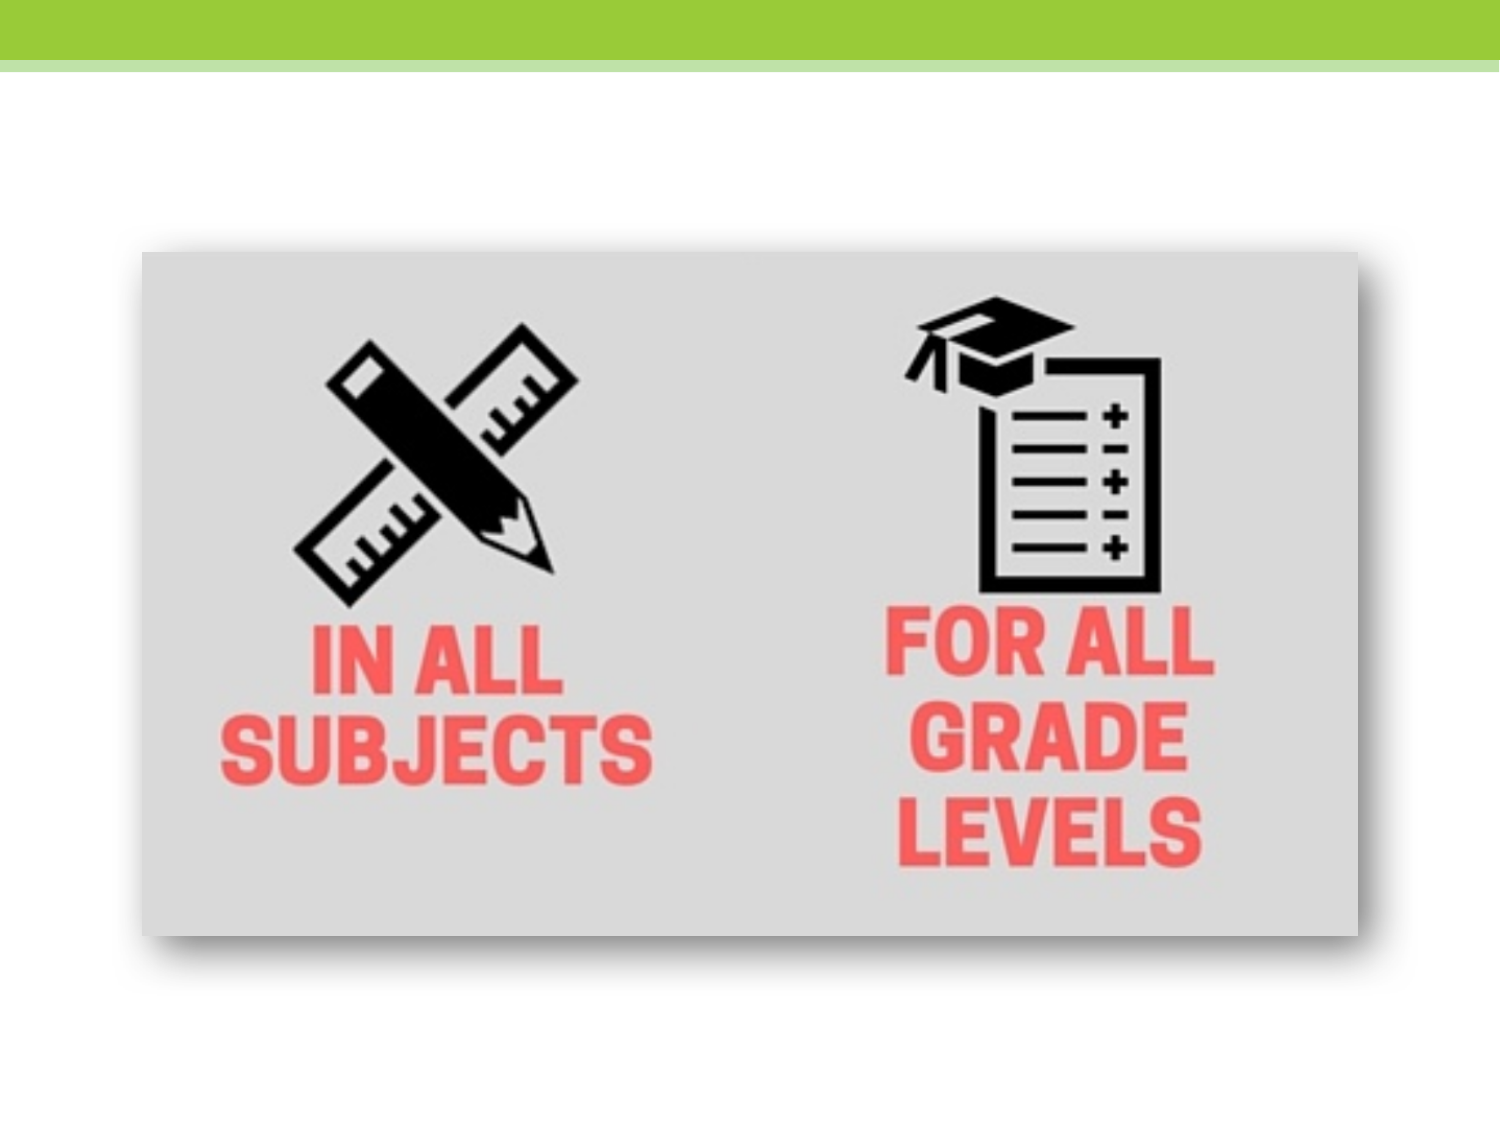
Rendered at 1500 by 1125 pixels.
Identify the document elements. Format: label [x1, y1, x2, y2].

picture [142, 252, 1358, 936]
